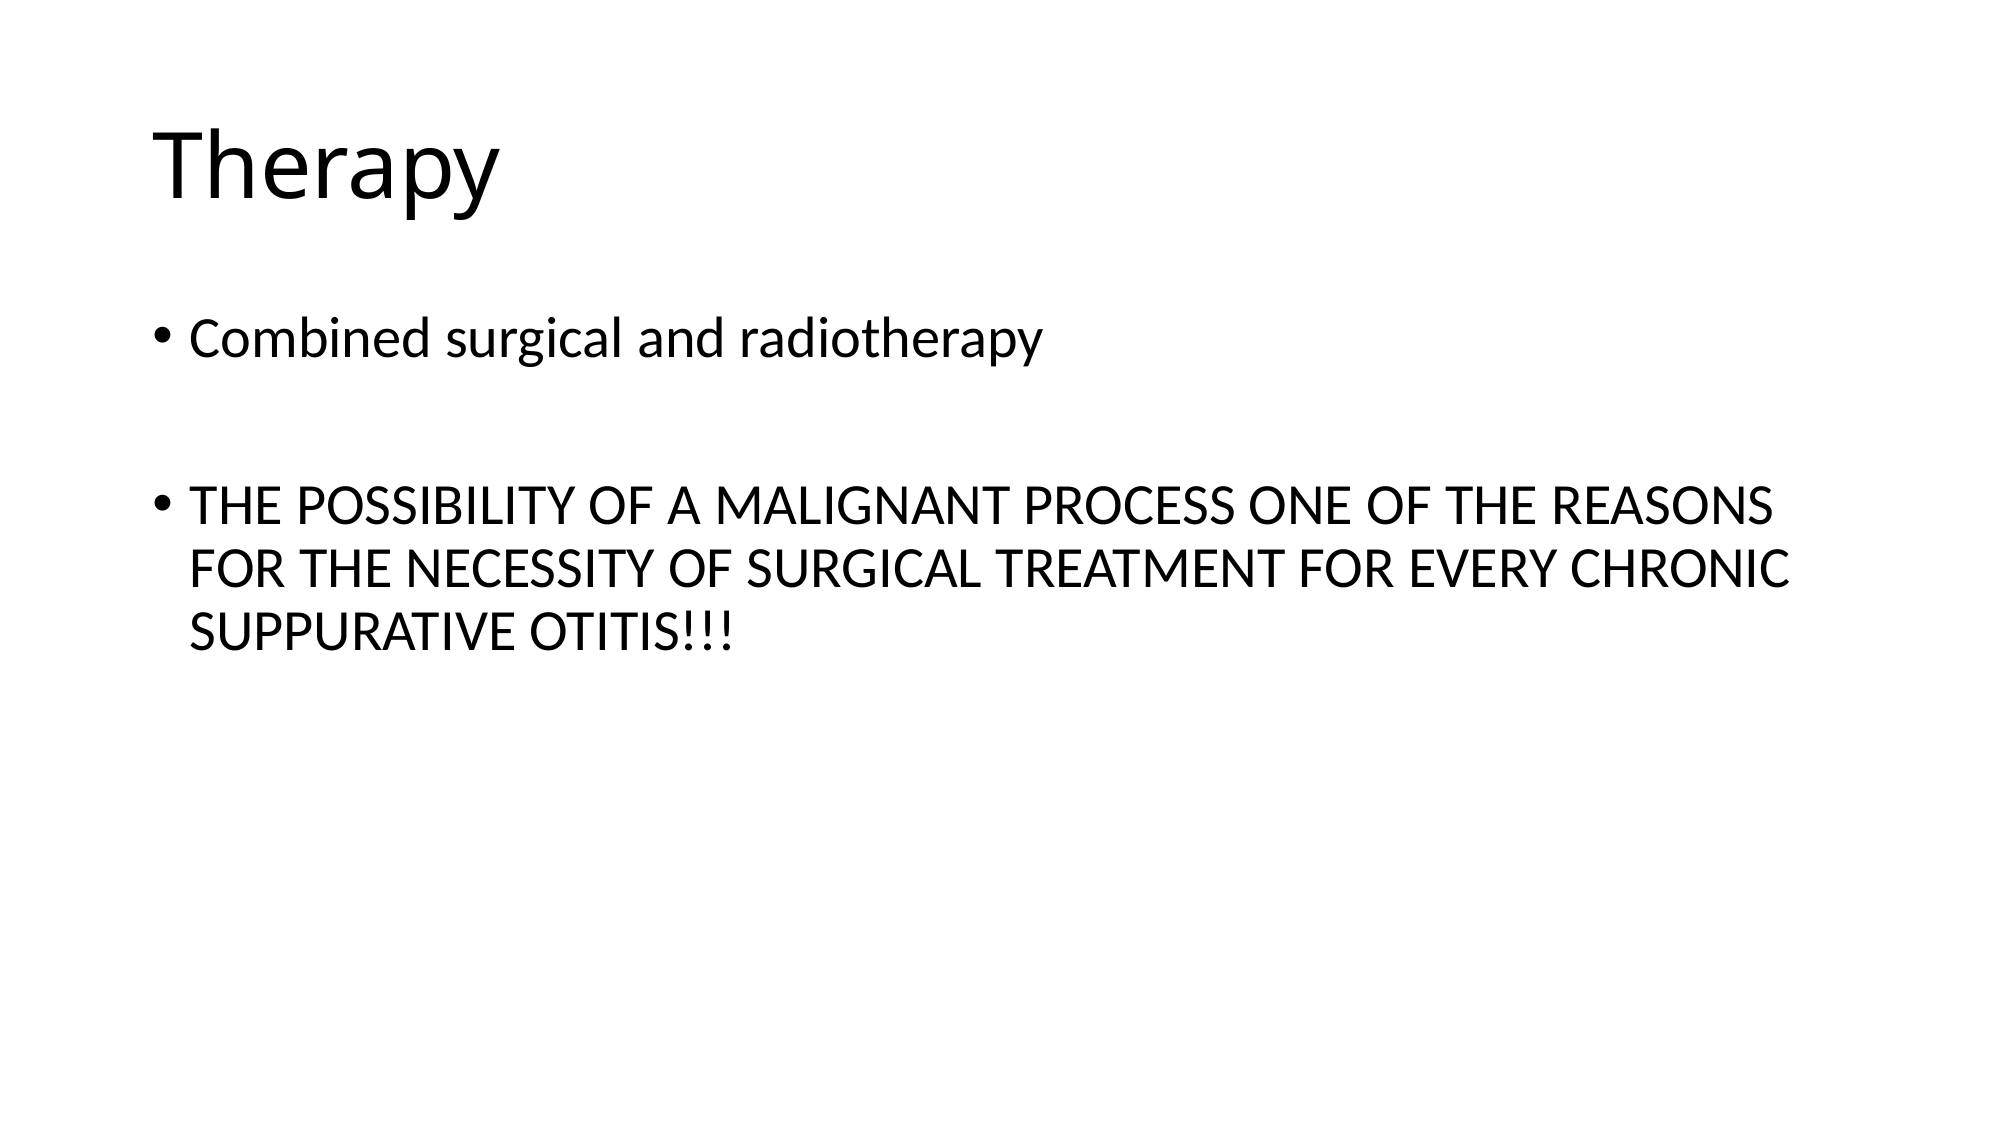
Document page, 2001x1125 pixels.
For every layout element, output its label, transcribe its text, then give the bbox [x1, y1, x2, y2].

title Therapy [137, 59, 1863, 278]
list Combined surgical and radiotherapy THE POSSIBILITY OF A MALIGNANT PROCESS ONE OF THE REASONS FOR THE NECESSITY OF SURGICAL TREATMENT FOR EVERY CHRONIC SUPPURATIVE OTITIS!!! [137, 299, 1863, 1014]
